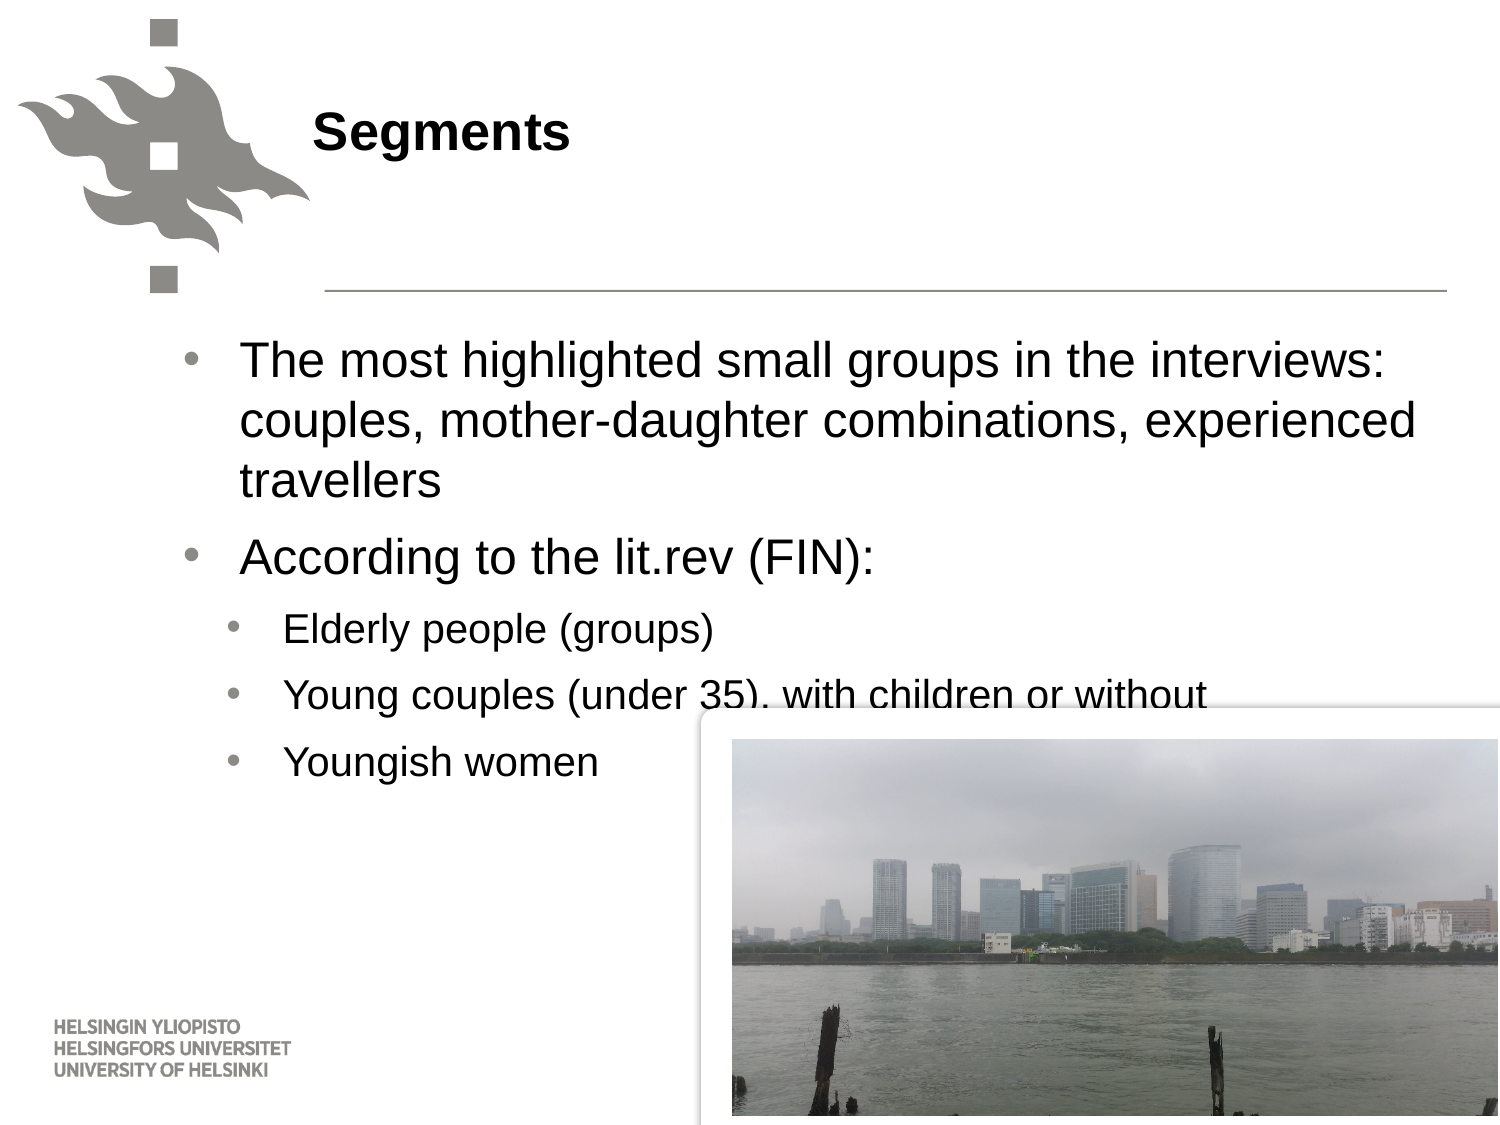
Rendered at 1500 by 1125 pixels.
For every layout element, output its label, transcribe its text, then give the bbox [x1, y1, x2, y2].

list The most highlighted small groups in the interviews: couples, mother-daughter combinations, experienced travellers According to the lit.rev (FIN): Elderly people (groups) Young couples (under 35), with children or without Youngish women [183, 261, 1447, 923]
picture [732, 738, 1499, 1117]
picture [53, 1017, 292, 1079]
title Segments [312, 96, 1435, 286]
